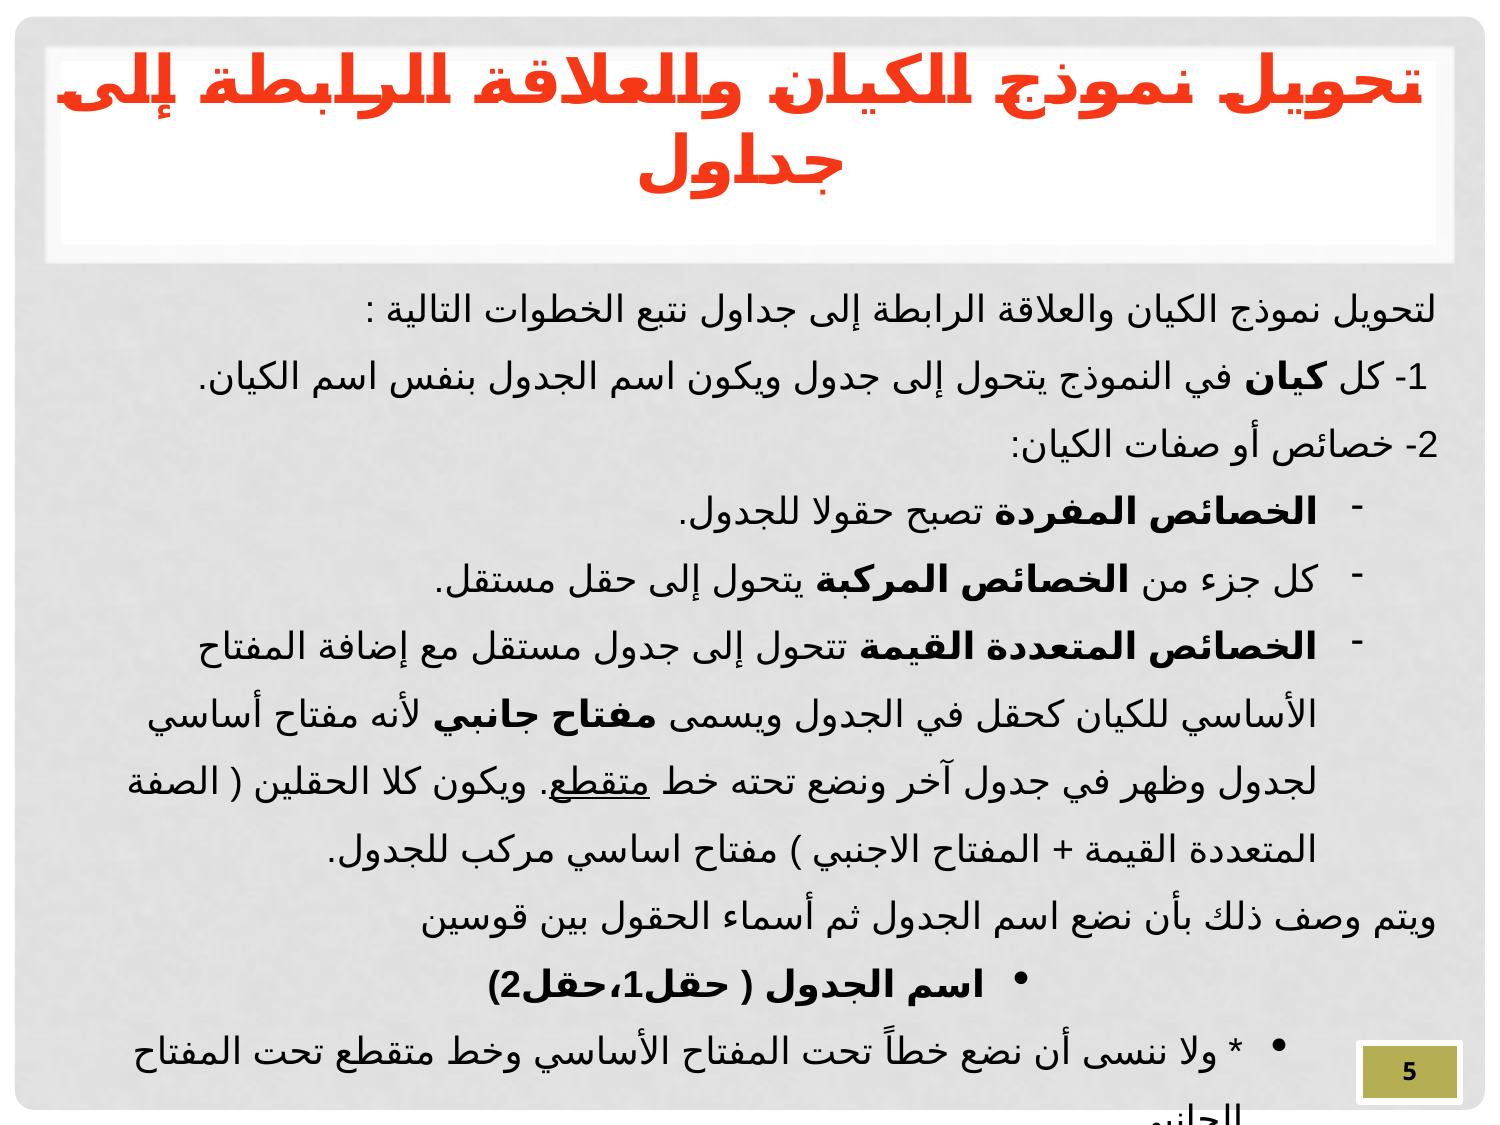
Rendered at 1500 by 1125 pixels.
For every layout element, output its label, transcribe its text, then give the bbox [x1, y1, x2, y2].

slide_number 5 [1454, 1040, 1463, 1105]
title تحويل نموذج الكيان والعلاقة الرابطة إلى جداول [41, 54, 1442, 205]
text_box لتحويل نموذج الكيان والعلاقة الرابطة إلى جداول نتبع الخطوات التالية : 1- كل كيان في النموذج يتحول إلى جدول ويكون اسم الجدول بنفس اسم الكيان. 2- خصائص أو صفات الكيان: الخصائص المفردة تصبح حقولا للجدول. كل جزء من الخصائص المركبة يتحول إلى حقل مستقل. الخصائص المتعددة القيمة تتحول إلى جدول مستقل مع إضافة المفتاح الأساسي للكيان كحقل في الجدول ويسمى مفتاح جانبي لأنه مفتاح أساسي لجدول وظهر في جدول آخر ونضع تحته خط متقطع. ويكون كلا الحقلين ( الصفة المتعددة القيمة + المفتاح الاجنبي ) مفتاح اساسي مركب للجدول. ويتم وصف ذلك بأن نضع اسم الجدول ثم أسماء الحقول بين قوسين اسم الجدول ( حقل1،حقل2) * ولا ننسى أن نضع خطاً تحت المفتاح الأساسي وخط متقطع تحت المفتاح الجانبي. [64, 254, 1454, 1125]
